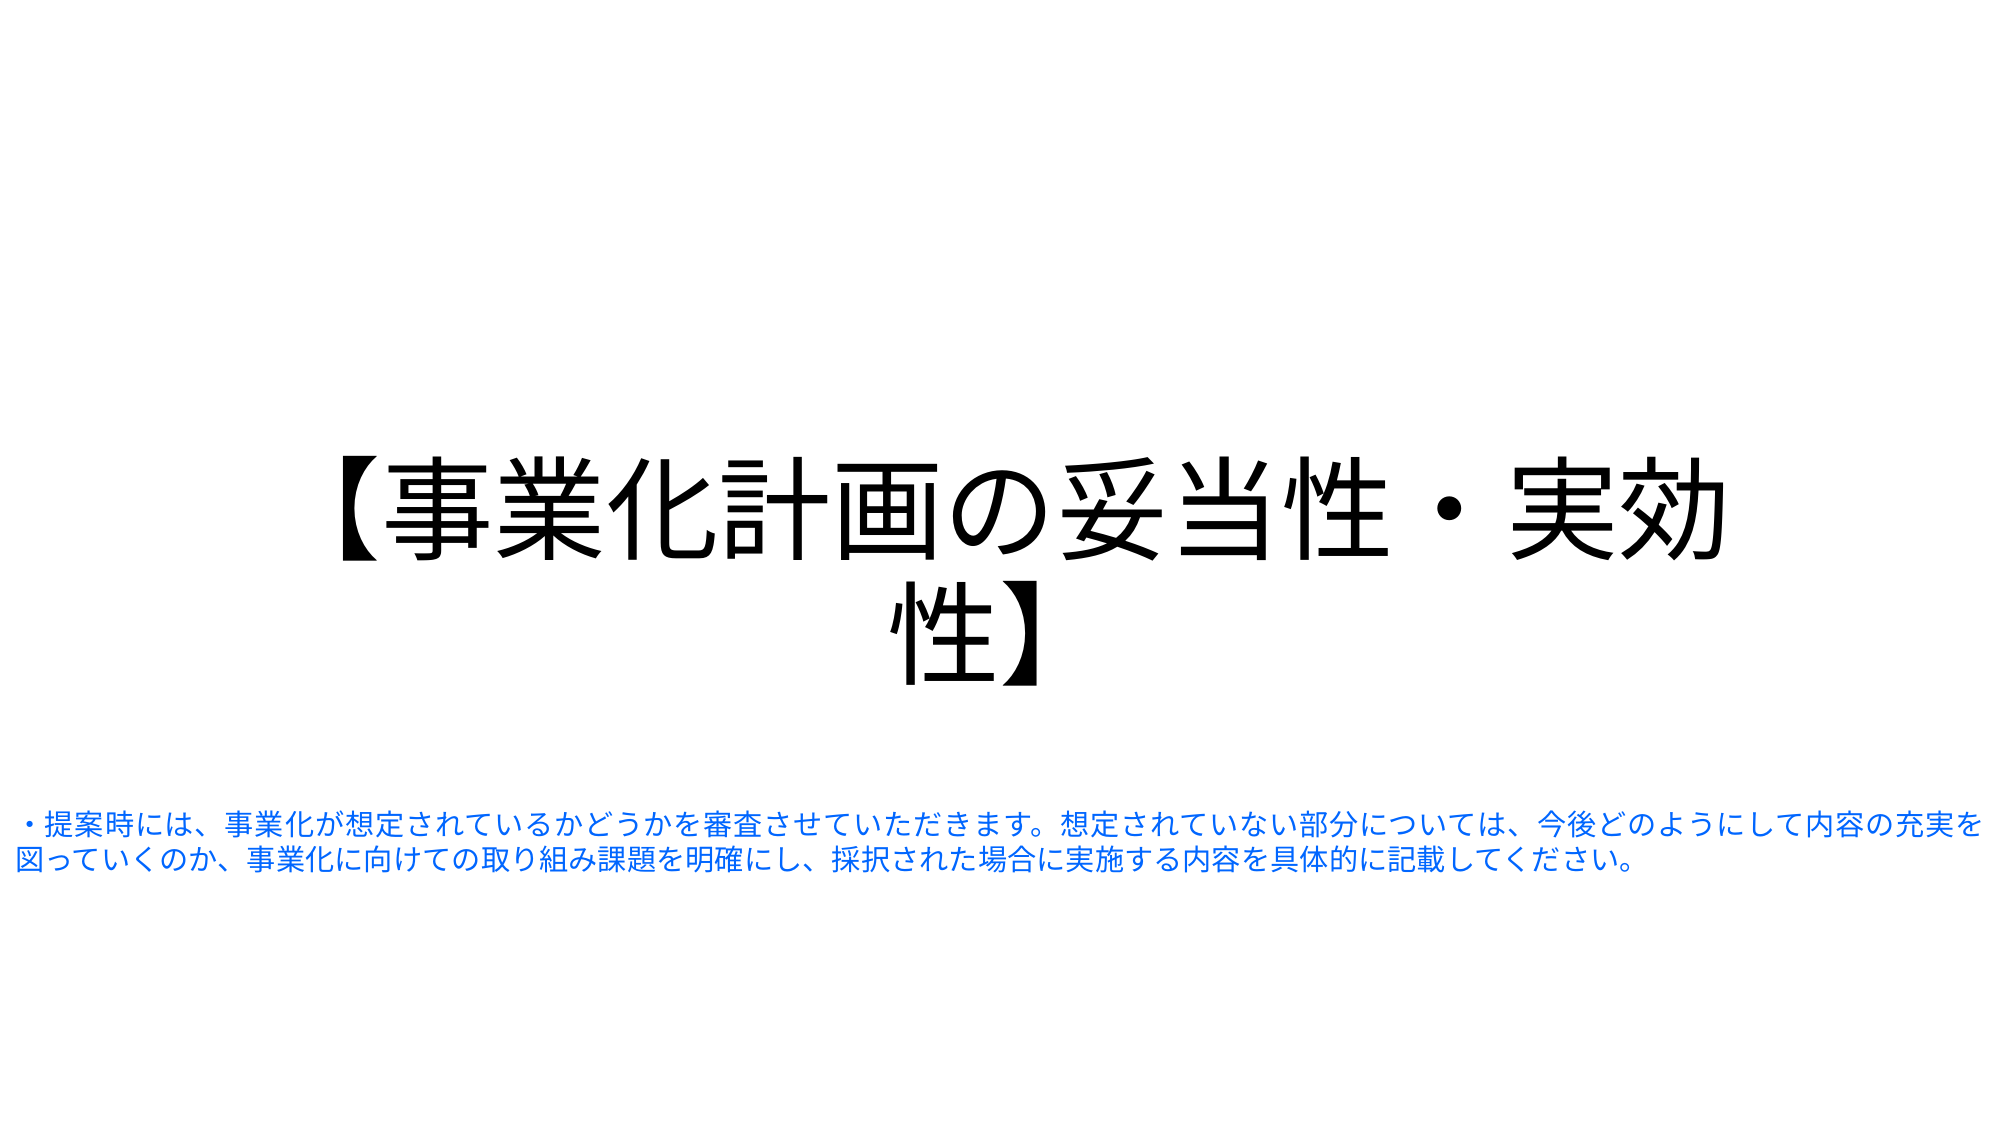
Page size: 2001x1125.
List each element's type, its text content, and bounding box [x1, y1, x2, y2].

text_box 【事業化計画の妥当性・実効性】 [153, 299, 1847, 798]
text_box ・提案時には、事業化が想定されているかどうかを審査させていただきます。想定されていない部分については、今後どのようにして内容の充実を図っていくのか、事業化に向けての取り組み課題を明確にし、採択された場合に実施する内容を具体的に記載してください。 [0, 798, 2000, 882]
